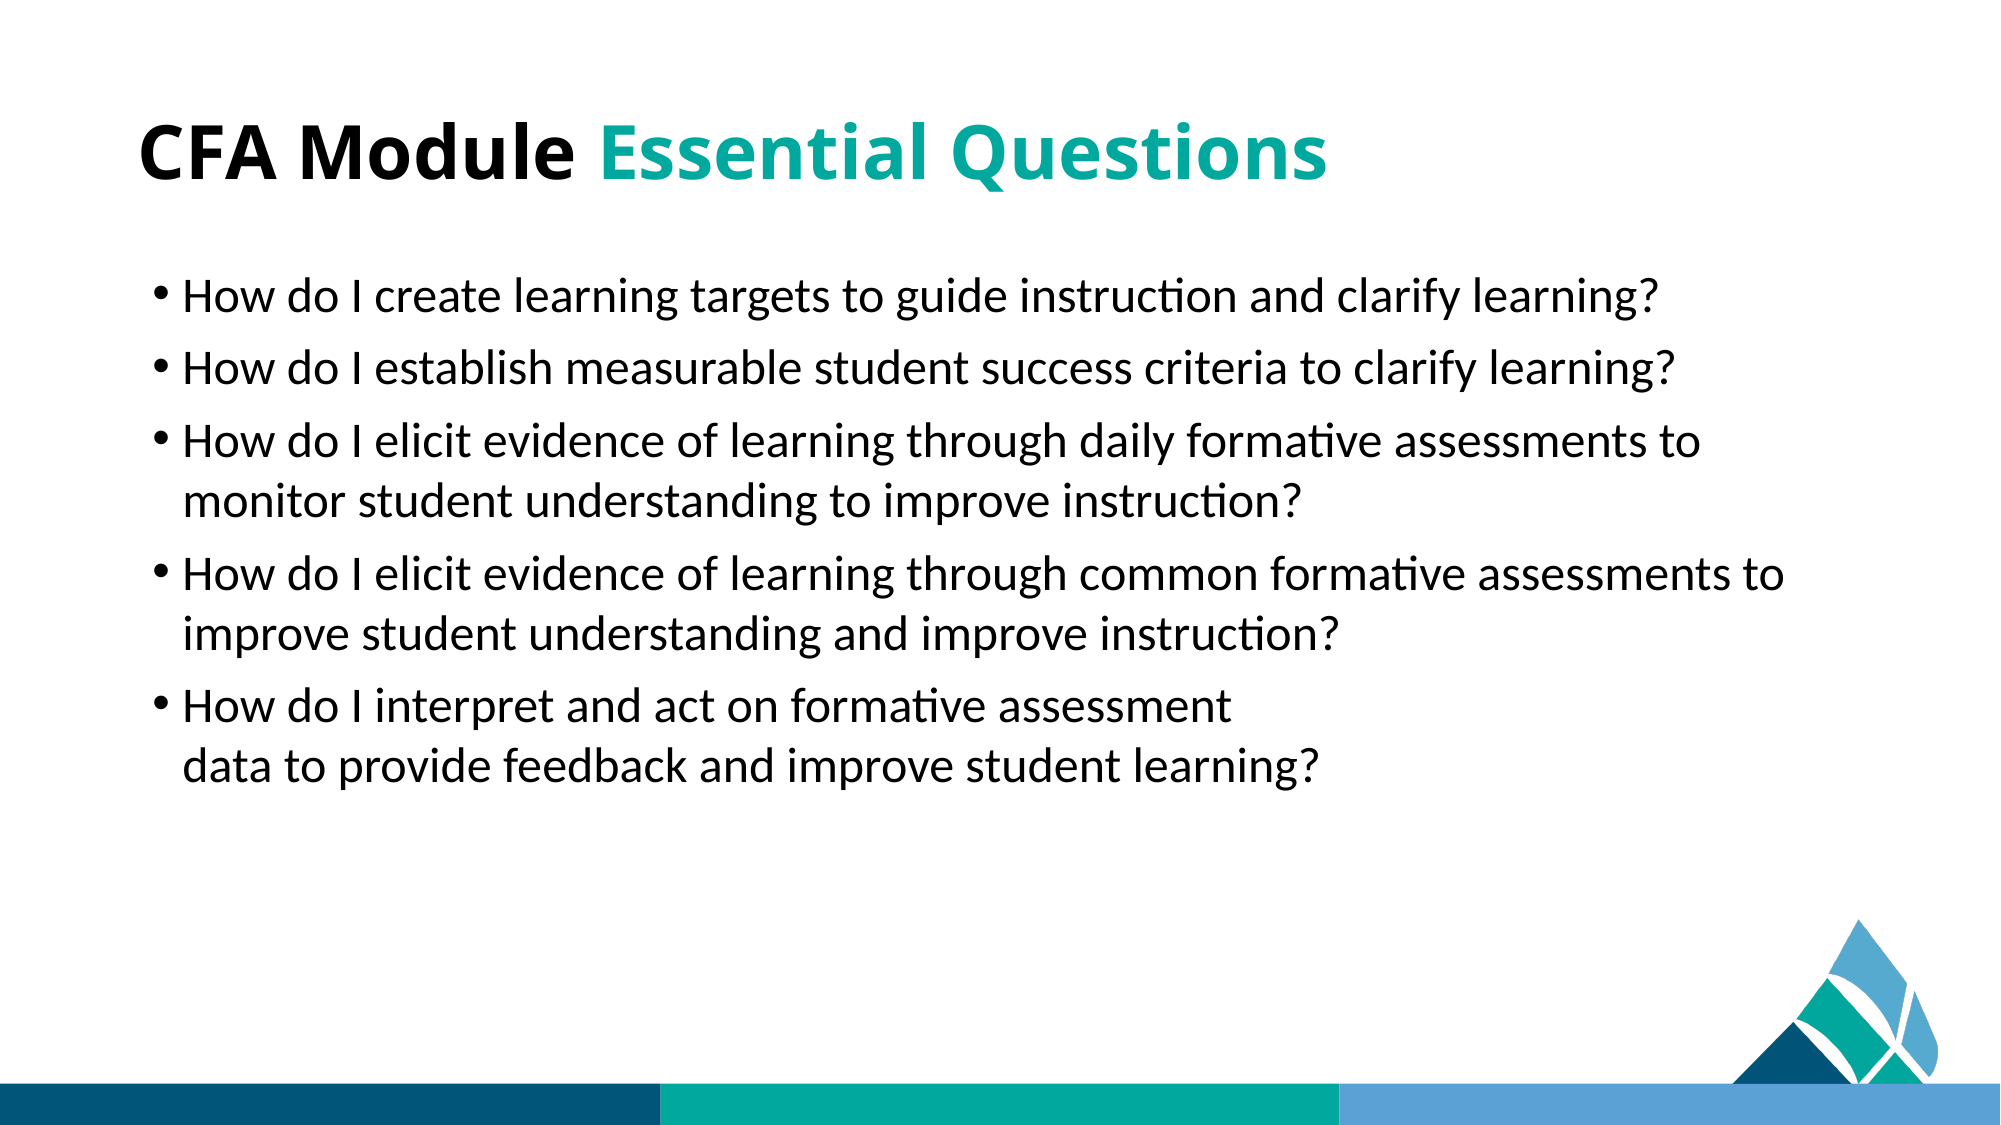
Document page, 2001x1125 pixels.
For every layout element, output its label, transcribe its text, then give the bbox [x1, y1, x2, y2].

list How do I create learning targets to guide instruction and clarify learning? How do I establish measurable student success criteria to clarify learning? How do I elicit evidence of learning through daily formative assessments to monitor student understanding to improve instruction? How do I elicit evidence of learning through common formative assessments to improve student understanding and improve instruction? How do I interpret and act on formative assessment data to provide feedback and improve student learning? [137, 262, 1863, 931]
picture [1732, 919, 1938, 1084]
title CFA Module Essential Questions [137, 59, 1863, 240]
